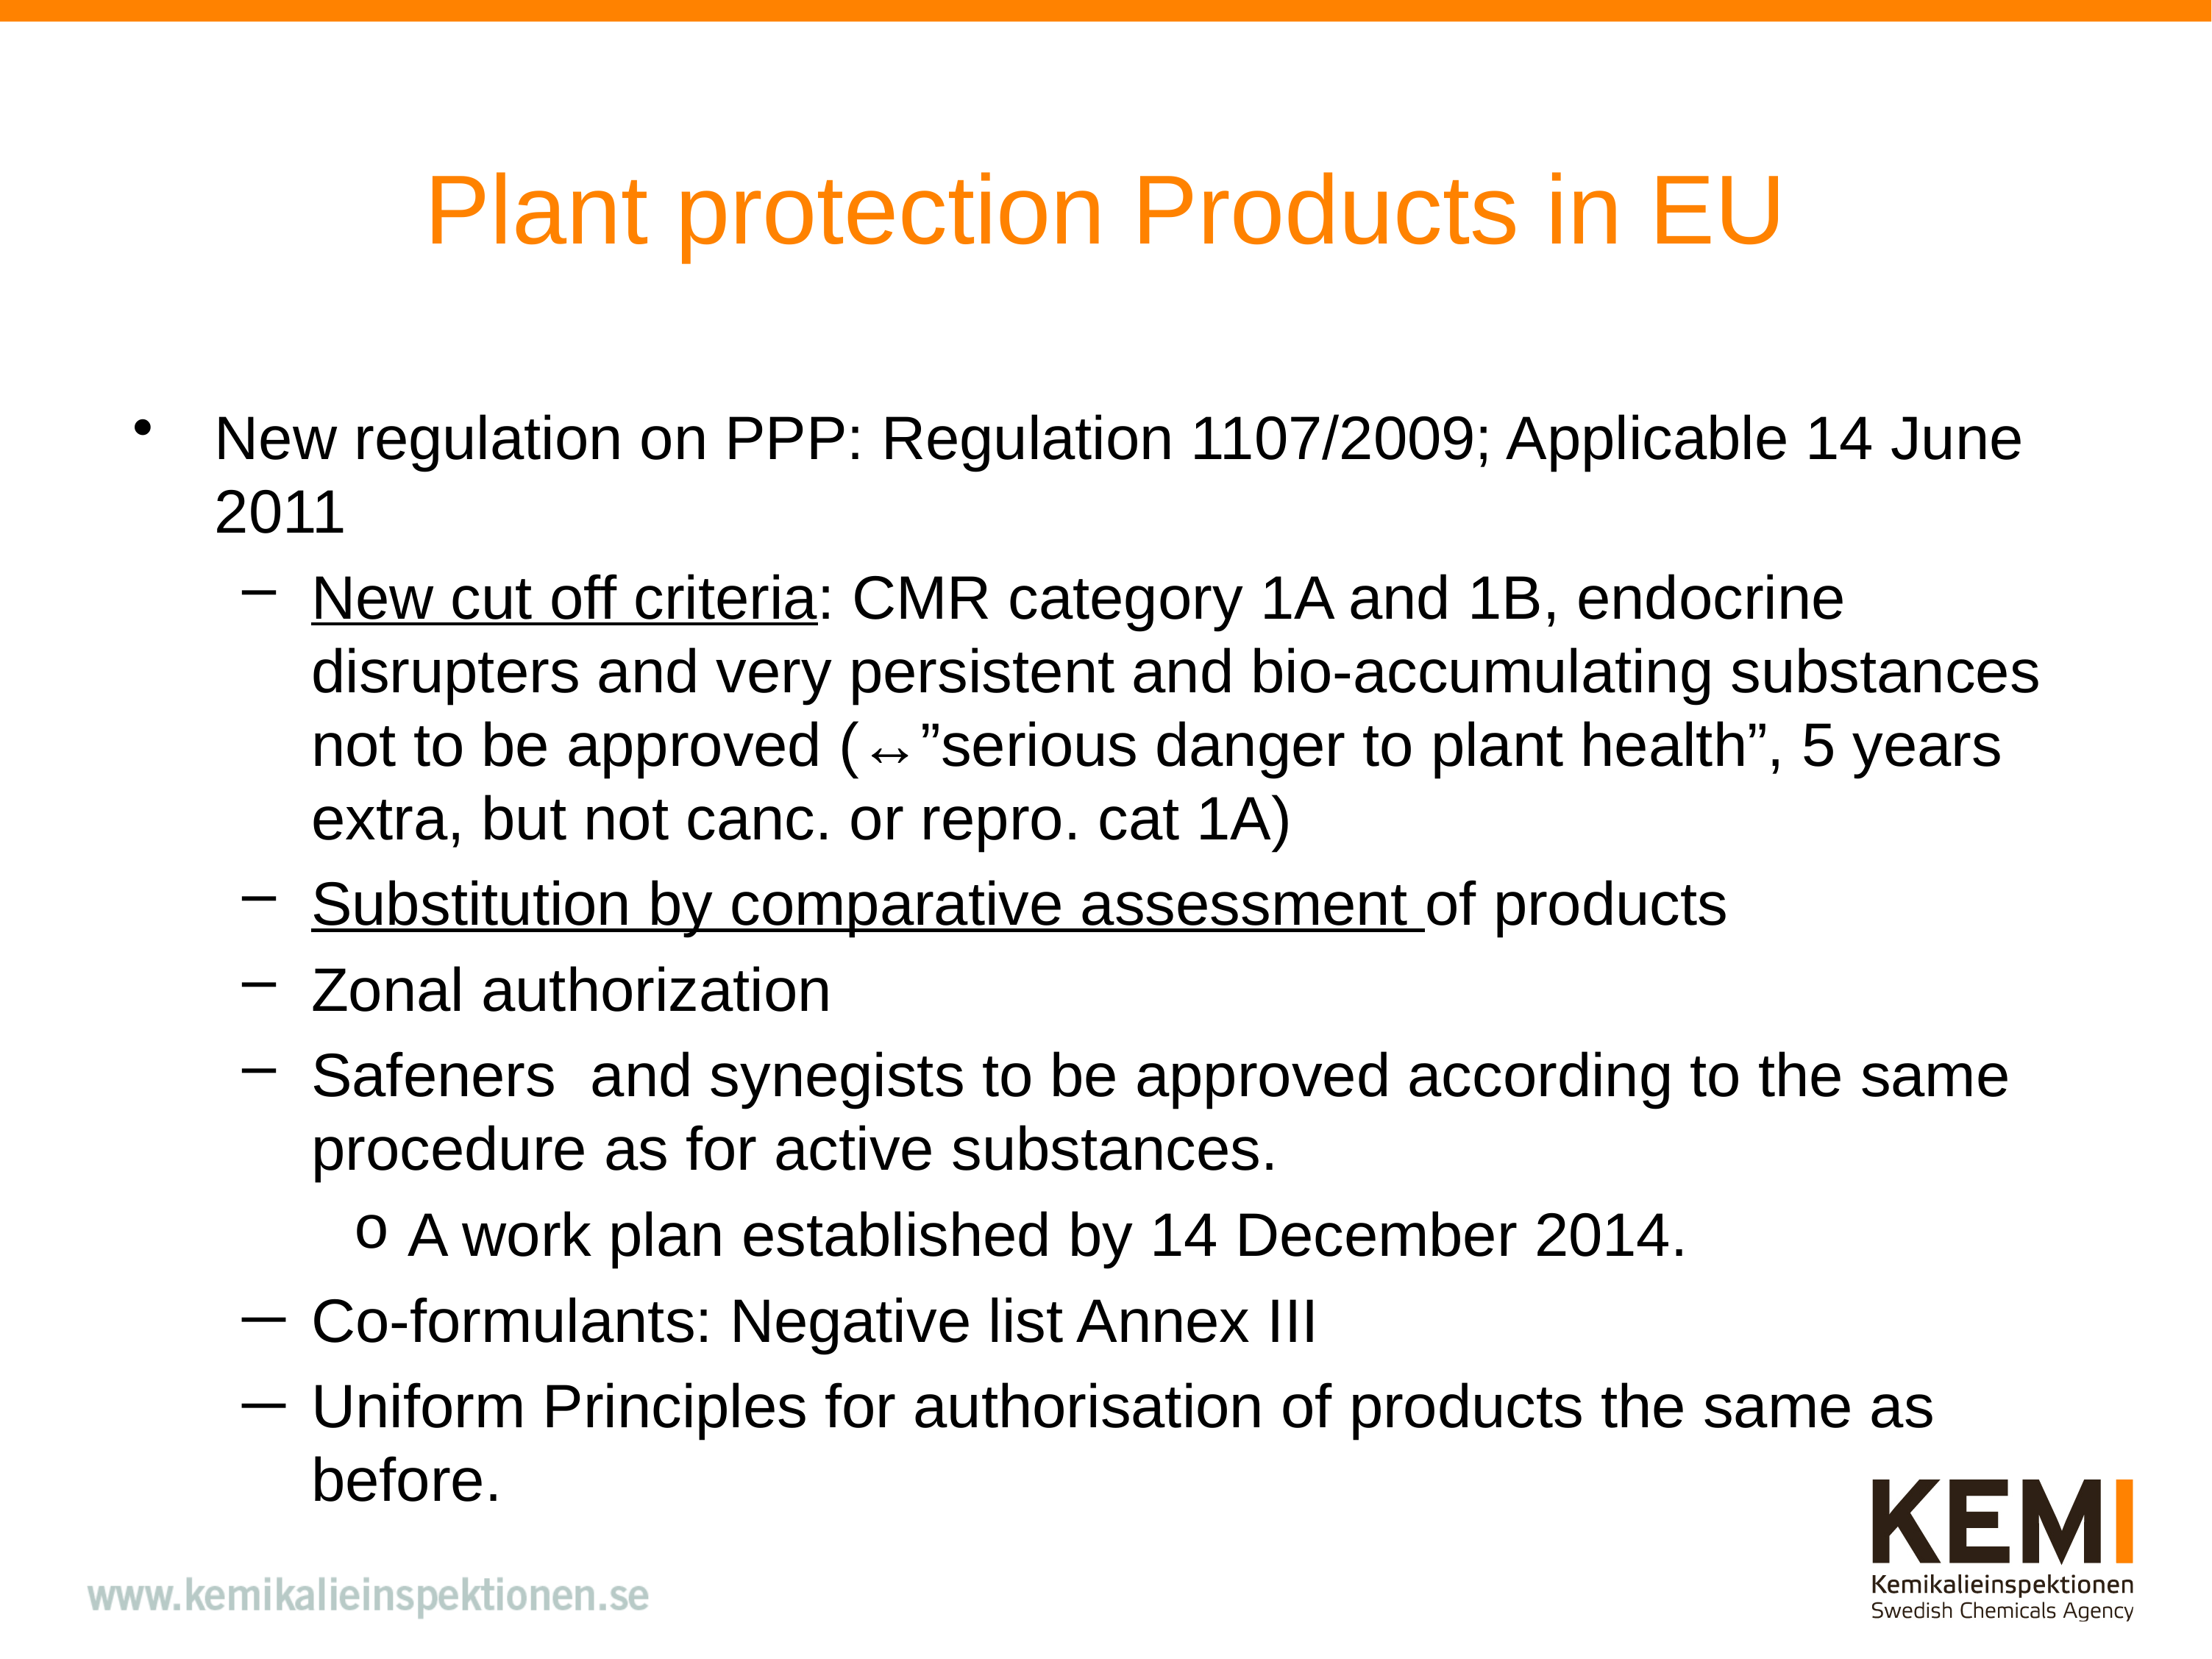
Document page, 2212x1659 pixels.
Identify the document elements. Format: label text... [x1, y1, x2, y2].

title Plant protection Products in EU [110, 66, 2101, 344]
picture [1872, 1479, 2133, 1621]
list New regulation on PPP: Regulation 1107/2009; Applicable 14 June 2011 New cut off criteria: CMR category 1A and 1B, endocrine disrupters and very persistent and bio-accumulating substances not to be approved (↔”serious danger to plant health”, 5 years extra, but not canc. or repro. cat 1A) Substitution by comparative assessment of products Zonal authorization Safeners and synegists to be approved according to the same procedure as for active substances. A work plan established by 14 December 2014. Co-formulants: Negative list Annex III Uniform Principles for authorisation of products the same as before. [110, 387, 2101, 1482]
picture [87, 1573, 652, 1621]
